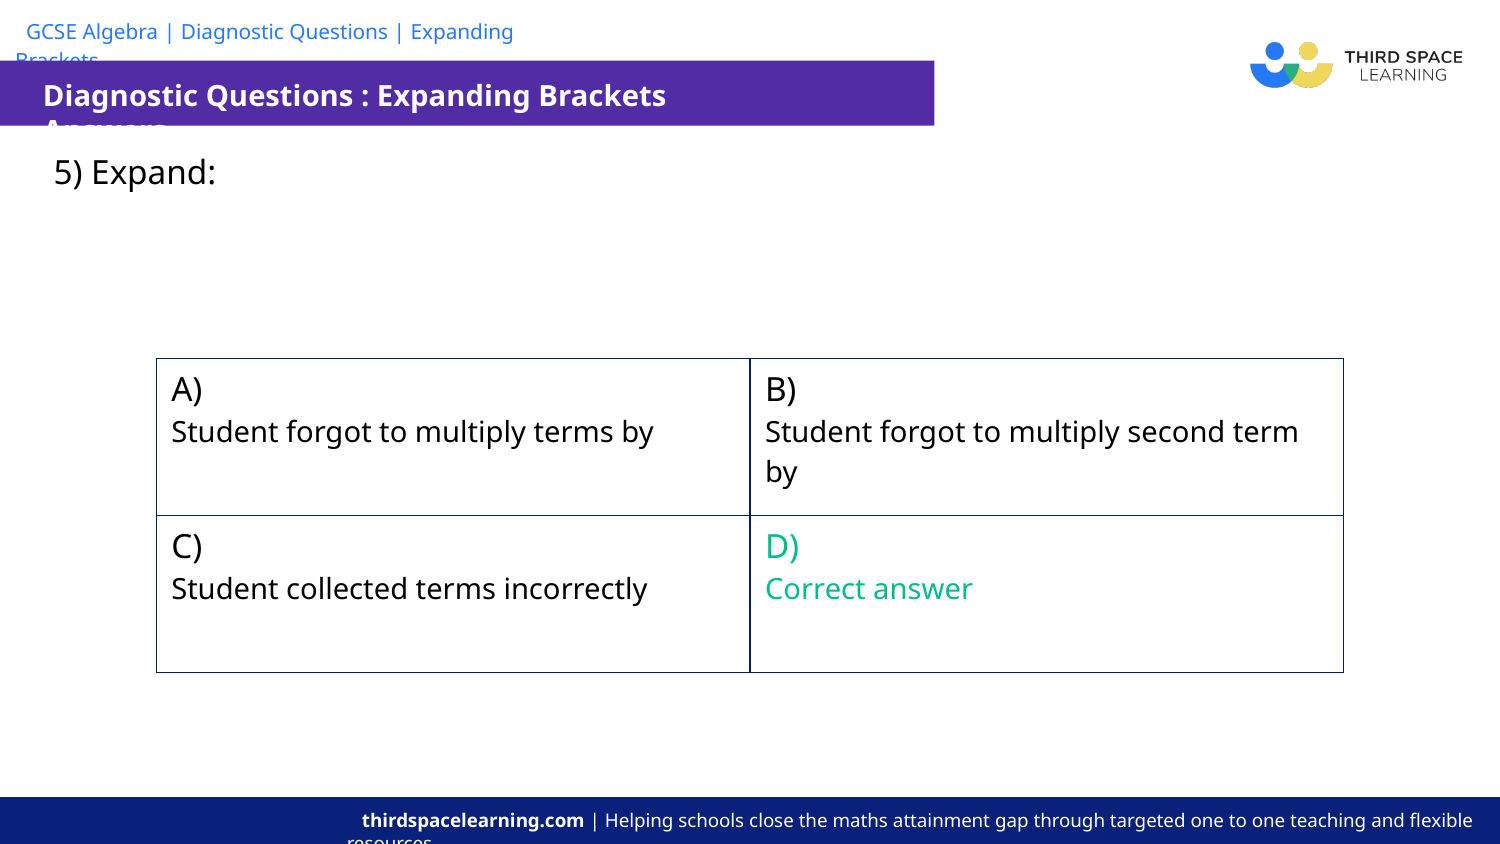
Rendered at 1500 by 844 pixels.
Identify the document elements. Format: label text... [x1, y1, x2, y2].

text_box Diagnostic Questions : Expanding Brackets Answers [27, 61, 778, 162]
picture [1250, 33, 1465, 99]
